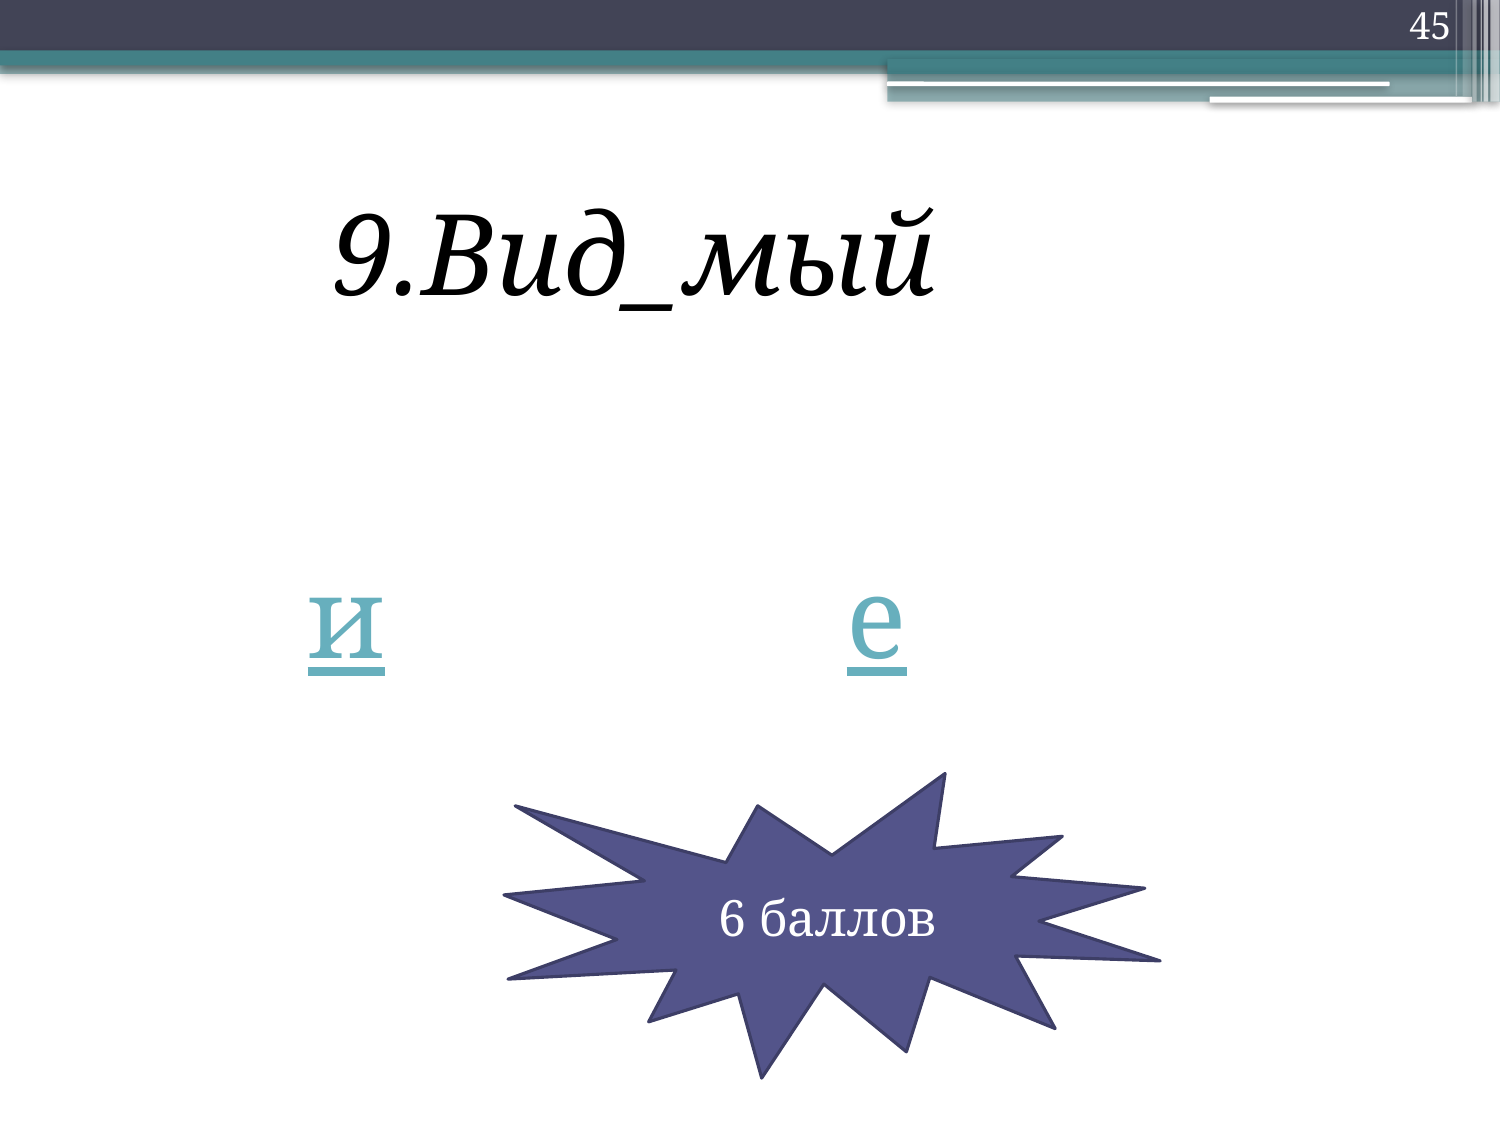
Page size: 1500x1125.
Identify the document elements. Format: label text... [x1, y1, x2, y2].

text_box и [292, 539, 551, 708]
slide_number 45 [1341, 0, 1466, 61]
text_box е [831, 539, 1090, 708]
text_box 9.Вид_мый [316, 175, 1172, 326]
text_box 6 баллов [502, 772, 1162, 1080]
